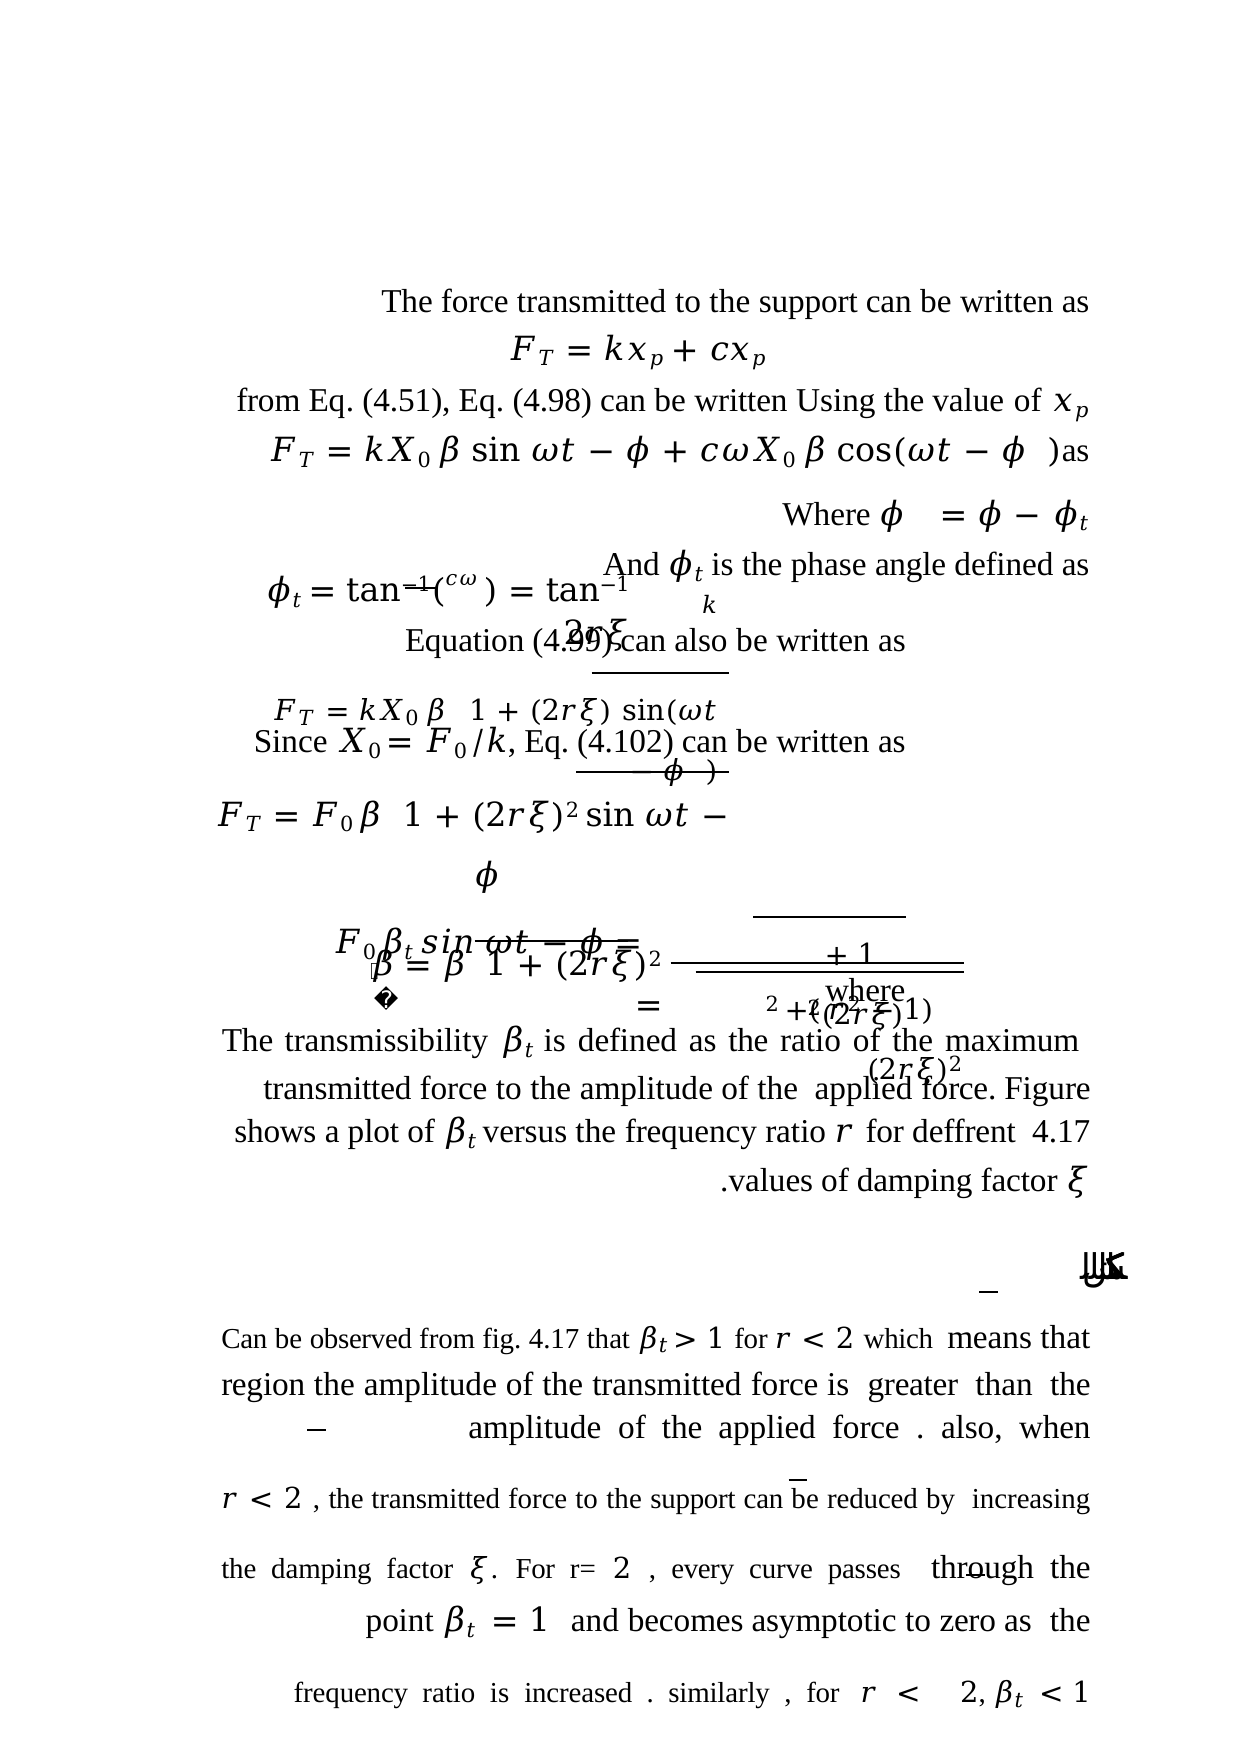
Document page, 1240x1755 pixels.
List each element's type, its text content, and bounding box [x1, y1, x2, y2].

text_box 𝑘 Equation (4.99) can also be written as 𝐹𝑇 = 𝑘𝑋0 𝛽 1 + (2𝑟𝜉) sin(𝜔𝑡 − 𝜙 ) [218, 588, 913, 700]
text_box The force transmitted to the support can be written as 𝐹𝑇 = 𝑘𝑥𝑝 + 𝑐𝑥𝑝 Using the value of 𝑥𝑝 from Eq. (4.51), Eq. (4.98) can be written as 𝐹𝑇 = 𝑘𝑋0 𝛽 sin 𝜔𝑡 − 𝜙 + 𝑐𝜔𝑋0 𝛽 cos(𝜔𝑡 − 𝜙 ) Where 𝜙 = 𝜙 − 𝜙𝑡 And 𝜙𝑡 is the phase angle defined as [212, 272, 1103, 586]
text_box Since 𝑋0 = 𝐹0 /𝑘, Eq. (4.102) can be written as 𝐹𝑇 = 𝐹0 𝛽 1 + (2𝑟𝜉)2 sin 𝜔𝑡 − 𝜙 = 𝐹0 𝛽𝑡 𝑠𝑖𝑛 𝜔𝑡 − 𝜙 where [214, 700, 917, 1008]
text_box 1 + (2𝑟𝜉)2 [722, 964, 911, 968]
text_box 𝛽 = 𝛽 1 + (2𝑟𝜉)2 = [348, 937, 669, 1008]
text_box 𝜙𝑡 = tan−1(𝑐𝜔 ) = tan−1 2𝑟𝜉 [227, 562, 636, 588]
text_box (1 − 𝑟2 )2 + (2𝑟𝜉)2 [664, 968, 969, 1008]
text_box 1 + (2𝑟𝜉)2 [722, 912, 911, 963]
text_box The transmissibility 𝛽𝑡 is defined as the ratio of the maximum transmitted force to the amplitude of the applied force. Figure 4.17 shows a plot of 𝛽𝑡 versus the frequency ratio 𝑟 for deffrent values of damping factor 𝜉. للللكككككش Can be observed from fig. 4.17 that 𝛽𝑡 > 1 for 𝑟 < 2 which means that region the amplitude of the transmitted force is greater than the amplitude of the applied force . also, when 𝑟 < 2 , the transmitted force to the support can be reduced by increasing the damping factor 𝜉. For r= 2 , every curve passes through the point 𝛽𝑡 = 1 and becomes asymptotic to zero as the frequency ratio is increased . similarly , for 𝑟 < 2, 𝛽𝑡 < 1 [212, 1008, 1104, 1714]
